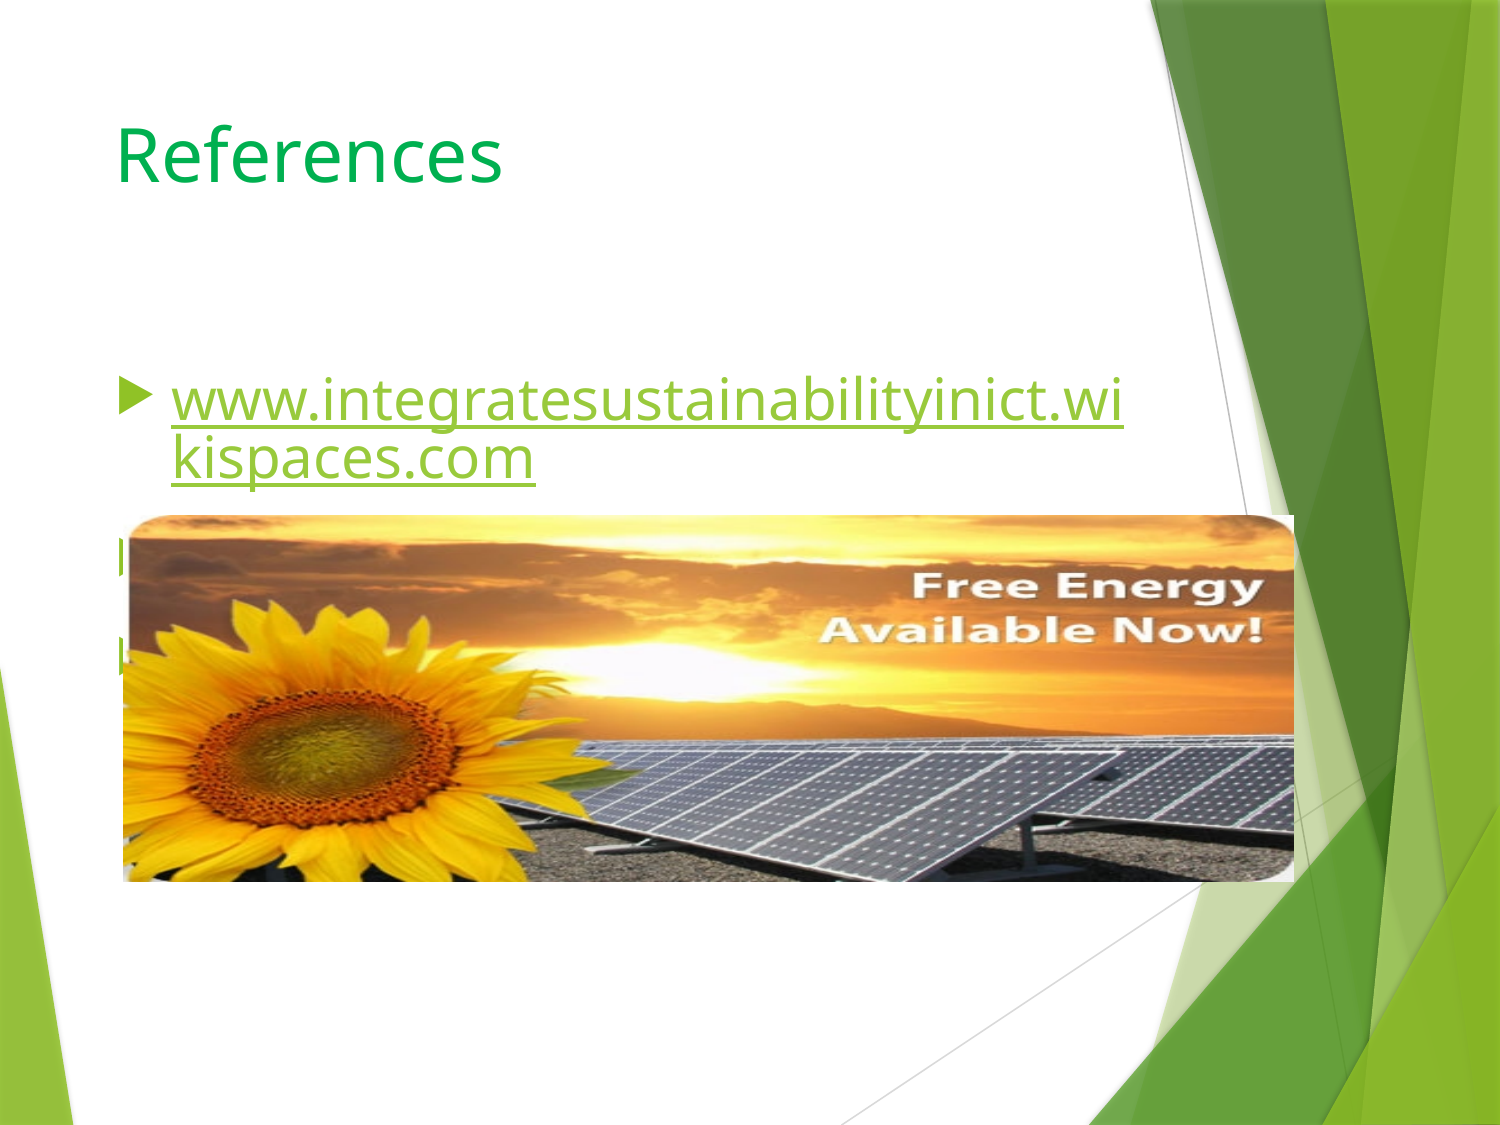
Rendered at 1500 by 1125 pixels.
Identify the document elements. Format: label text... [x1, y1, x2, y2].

list www.integratesustainabilityinict.wikispaces.com www.youtube.com www.solar.com [99, 354, 1142, 992]
picture [123, 514, 1294, 882]
title References [99, 99, 1142, 317]
